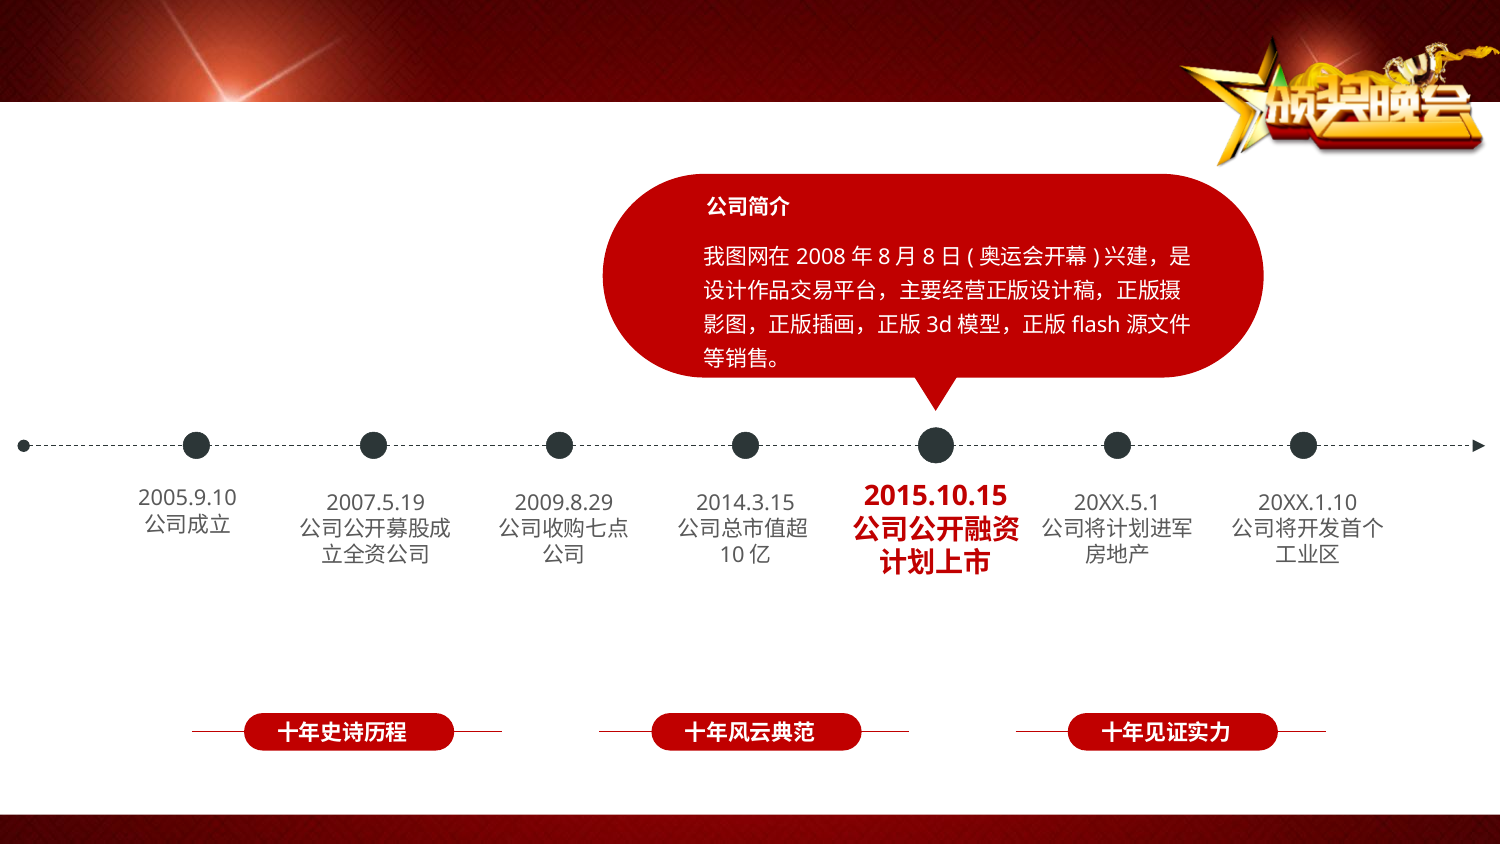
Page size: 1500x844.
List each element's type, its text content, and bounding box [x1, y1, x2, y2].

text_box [191, 714, 502, 750]
text_box 2015.10.15 公司公开融资 计划上市 [829, 499, 1024, 557]
text_box 2014.3.15 公司总市值超10亿 [661, 499, 829, 557]
text_box 20XX.5.1 公司将计划进军房地产 [1024, 499, 1211, 557]
picture [0, 815, 1500, 844]
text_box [732, 432, 759, 459]
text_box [183, 432, 210, 459]
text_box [1104, 432, 1131, 459]
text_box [599, 714, 910, 750]
text_box 20XX.1.10 公司将开发首个工业区 [1219, 507, 1397, 548]
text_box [360, 432, 387, 459]
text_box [546, 432, 573, 459]
picture [0, 0, 1500, 169]
text_box 2005.9.10 公司成立 [103, 481, 272, 539]
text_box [1290, 432, 1317, 459]
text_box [602, 173, 1264, 411]
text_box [1015, 714, 1326, 750]
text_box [918, 427, 954, 464]
text_box 2007.5.19 公司公开募股成立全资公司 [285, 499, 467, 557]
text_box 2009.8.29 公司收购七点公司 [484, 499, 644, 557]
